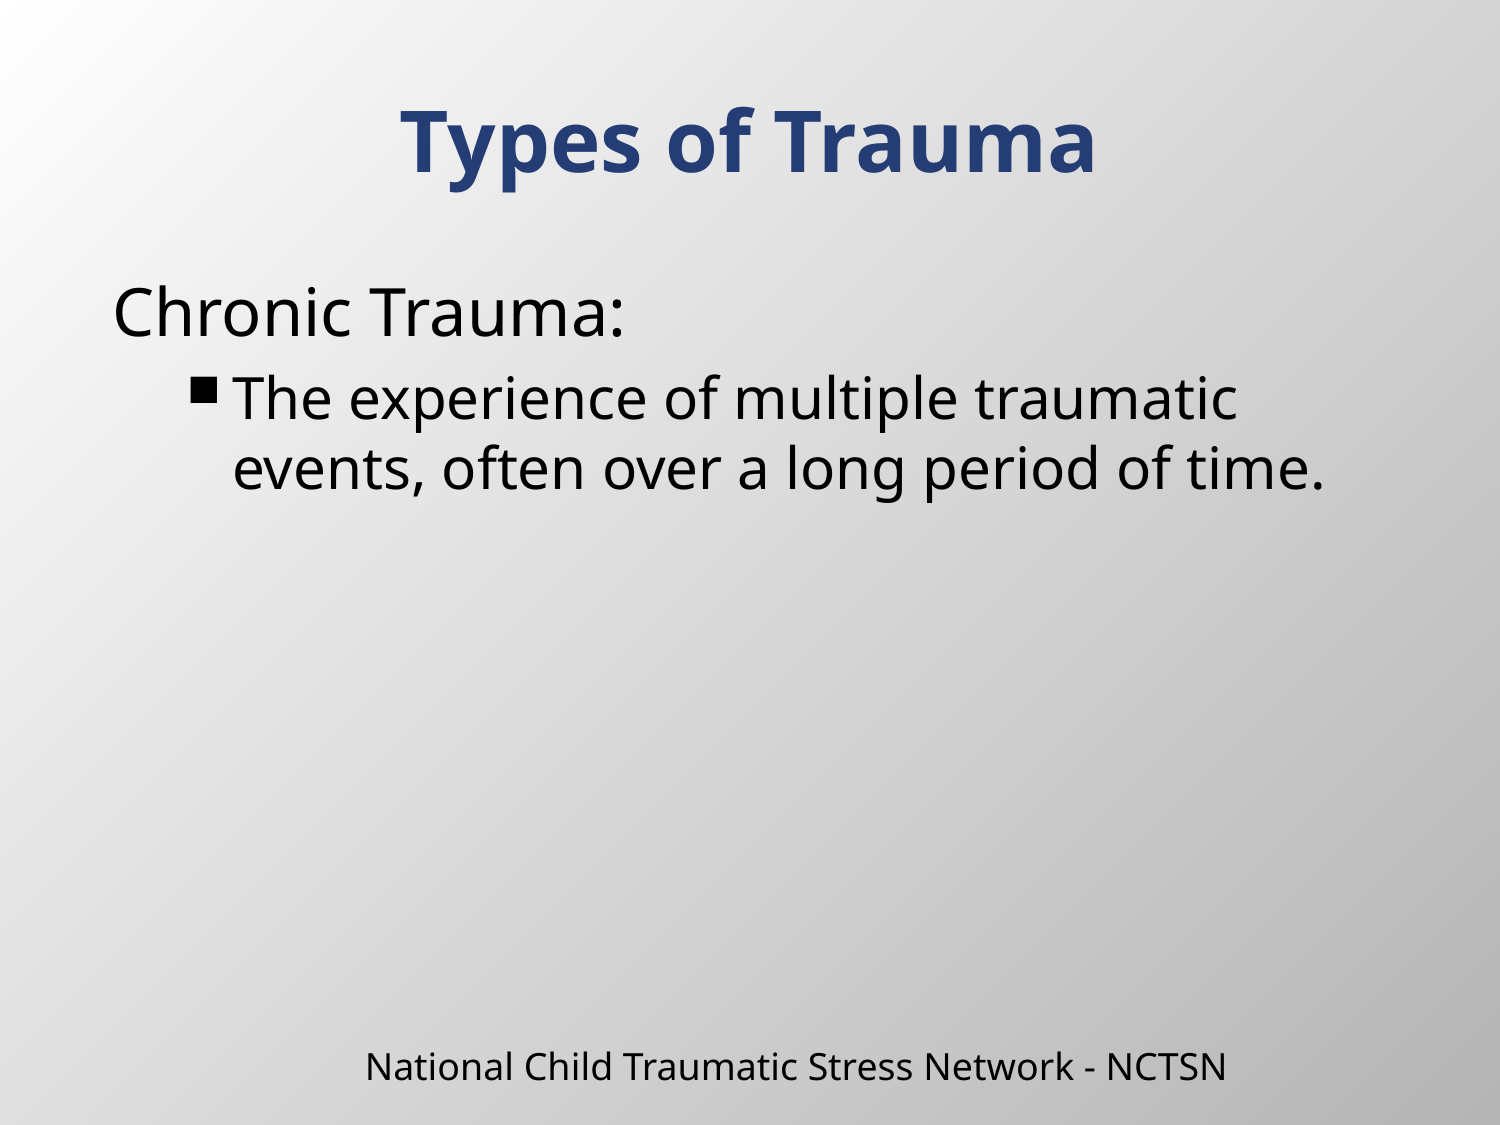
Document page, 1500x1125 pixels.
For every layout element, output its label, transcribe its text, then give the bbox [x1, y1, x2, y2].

title Types of Trauma [75, 45, 1425, 233]
text_box National Child Traumatic Stress Network - NCTSN [349, 1035, 1457, 1096]
list Chronic Trauma: The experience of multiple traumatic events, often over a long period of time. [75, 262, 1425, 1035]
